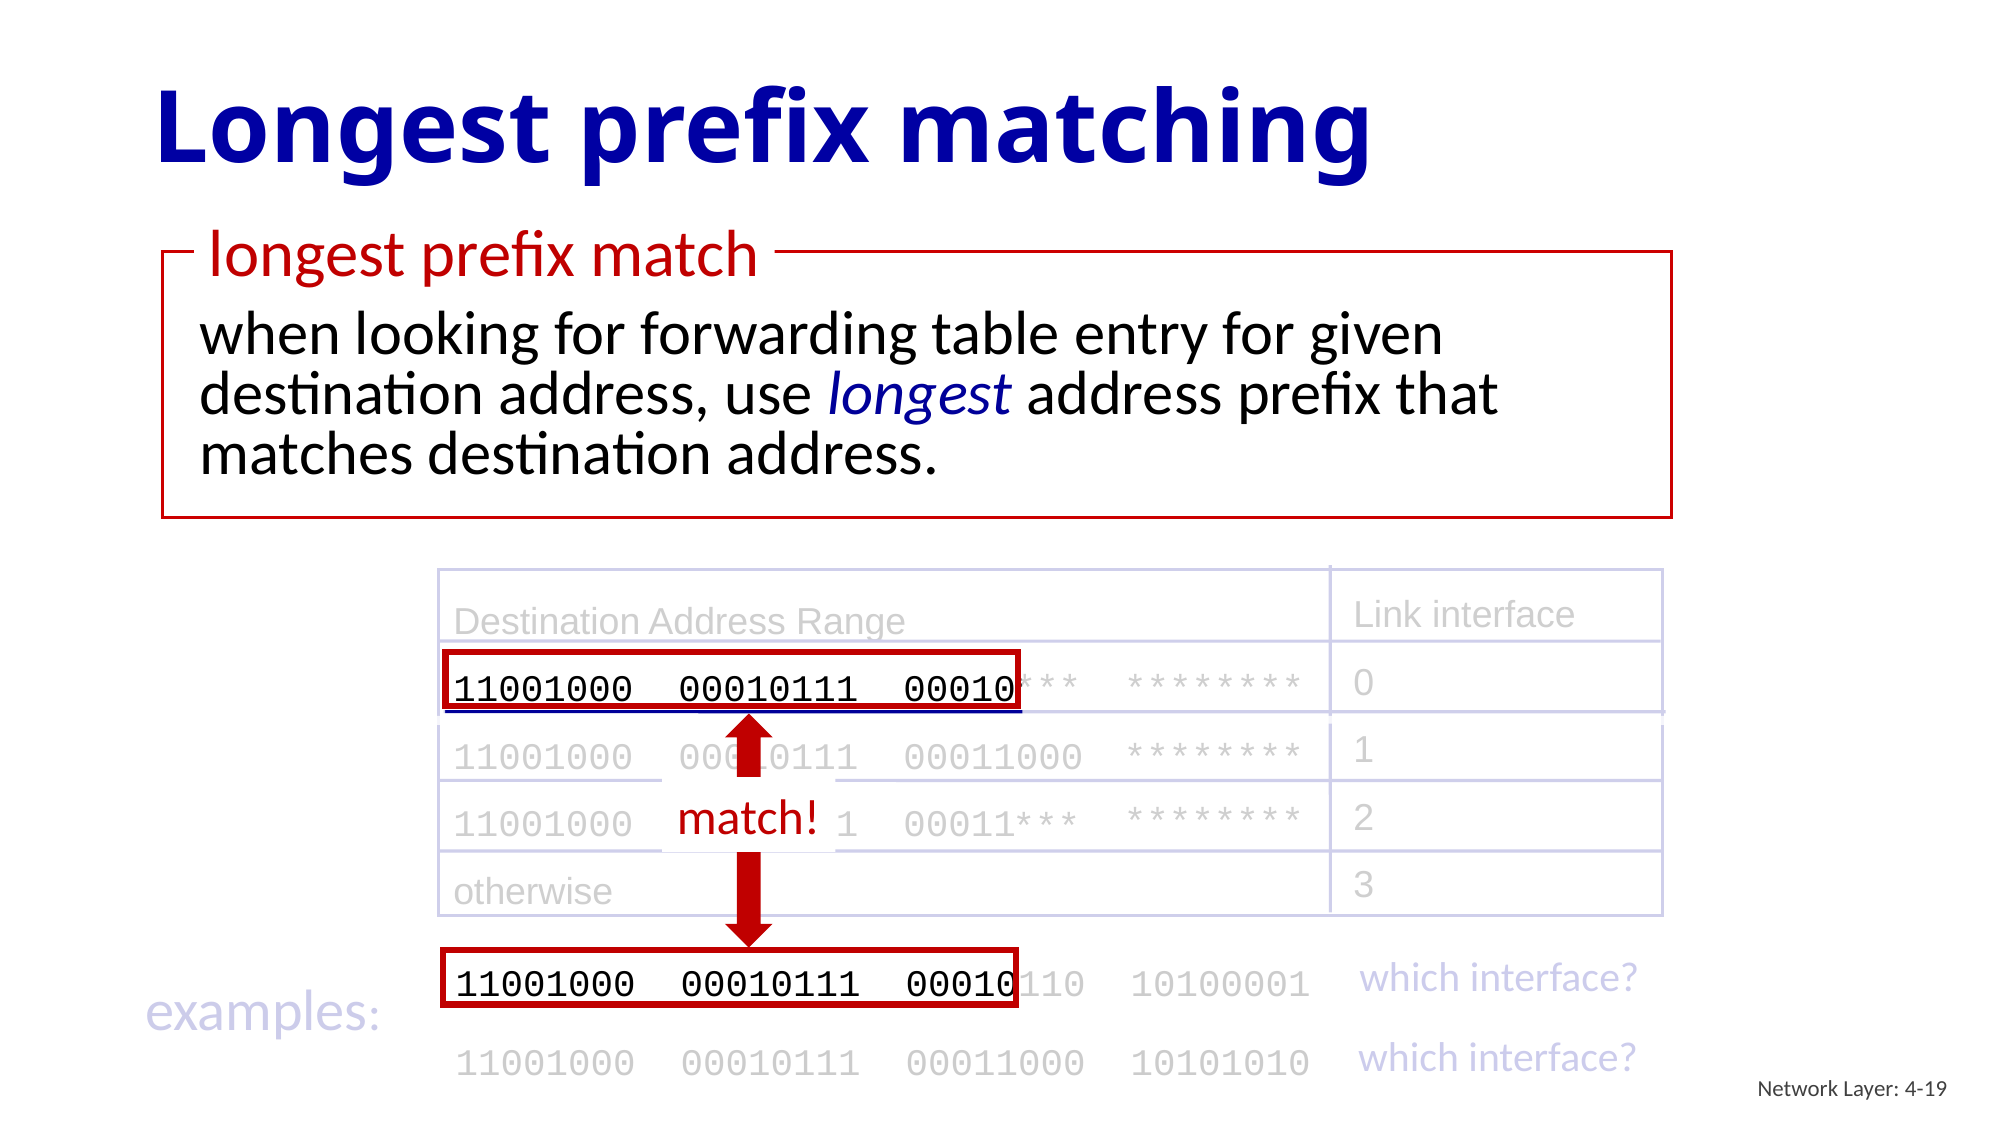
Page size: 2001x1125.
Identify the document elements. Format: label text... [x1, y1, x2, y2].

slide_number Network Layer: 4-19 [1719, 1056, 1963, 1117]
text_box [131, 540, 1719, 1125]
text_box [162, 251, 1672, 518]
text_box when looking for forwarding table entry for given destination address, use longest address prefix that matches destination address. [185, 298, 1703, 494]
text_box longest prefix match [194, 202, 775, 298]
title Longest prefix matching [137, 56, 1863, 204]
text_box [443, 651, 1019, 1005]
